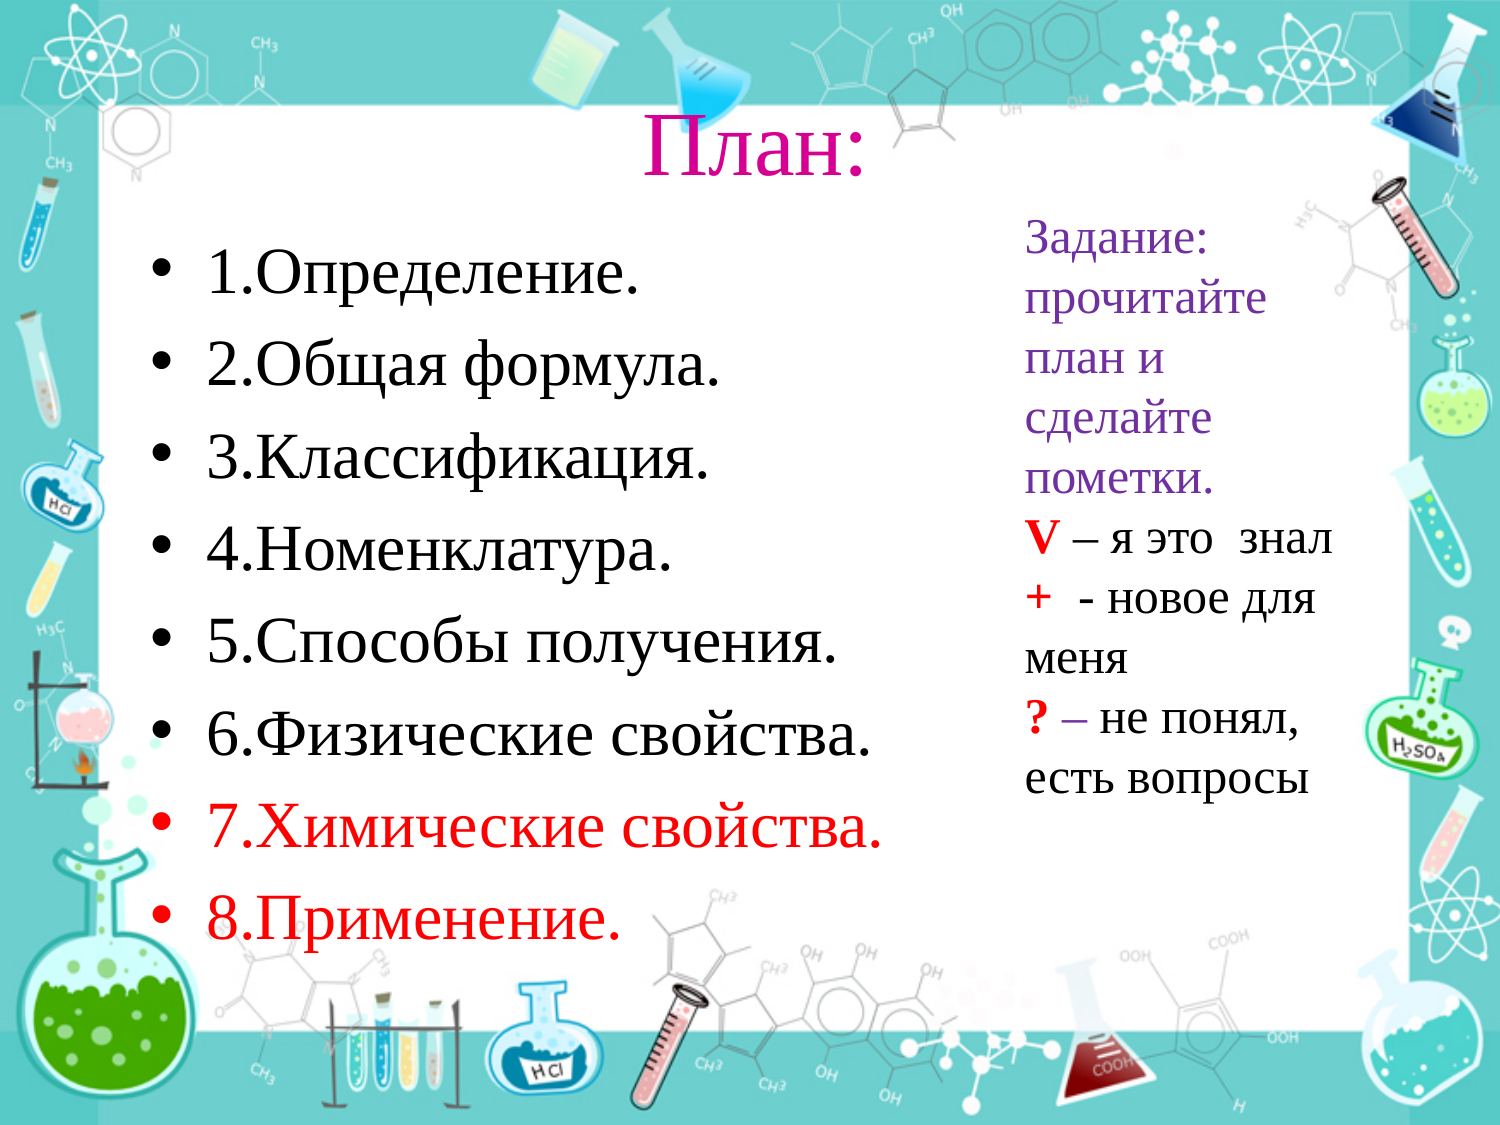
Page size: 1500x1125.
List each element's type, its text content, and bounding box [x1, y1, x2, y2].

list 1.Определение. 2.Общая формула. 3.Классификация. 4.Номенклатура. 5.Способы получения. 6.Физические свойства. 7.Химические свойства. 8.Применение. [135, 219, 1425, 963]
text_box Задание: прочитайте план и сделайте пометки. V – я это знал + - новое для меня ? – не понял, есть вопросы [1009, 196, 1365, 811]
picture [0, 0, 1500, 1125]
title План: [105, 45, 1407, 233]
